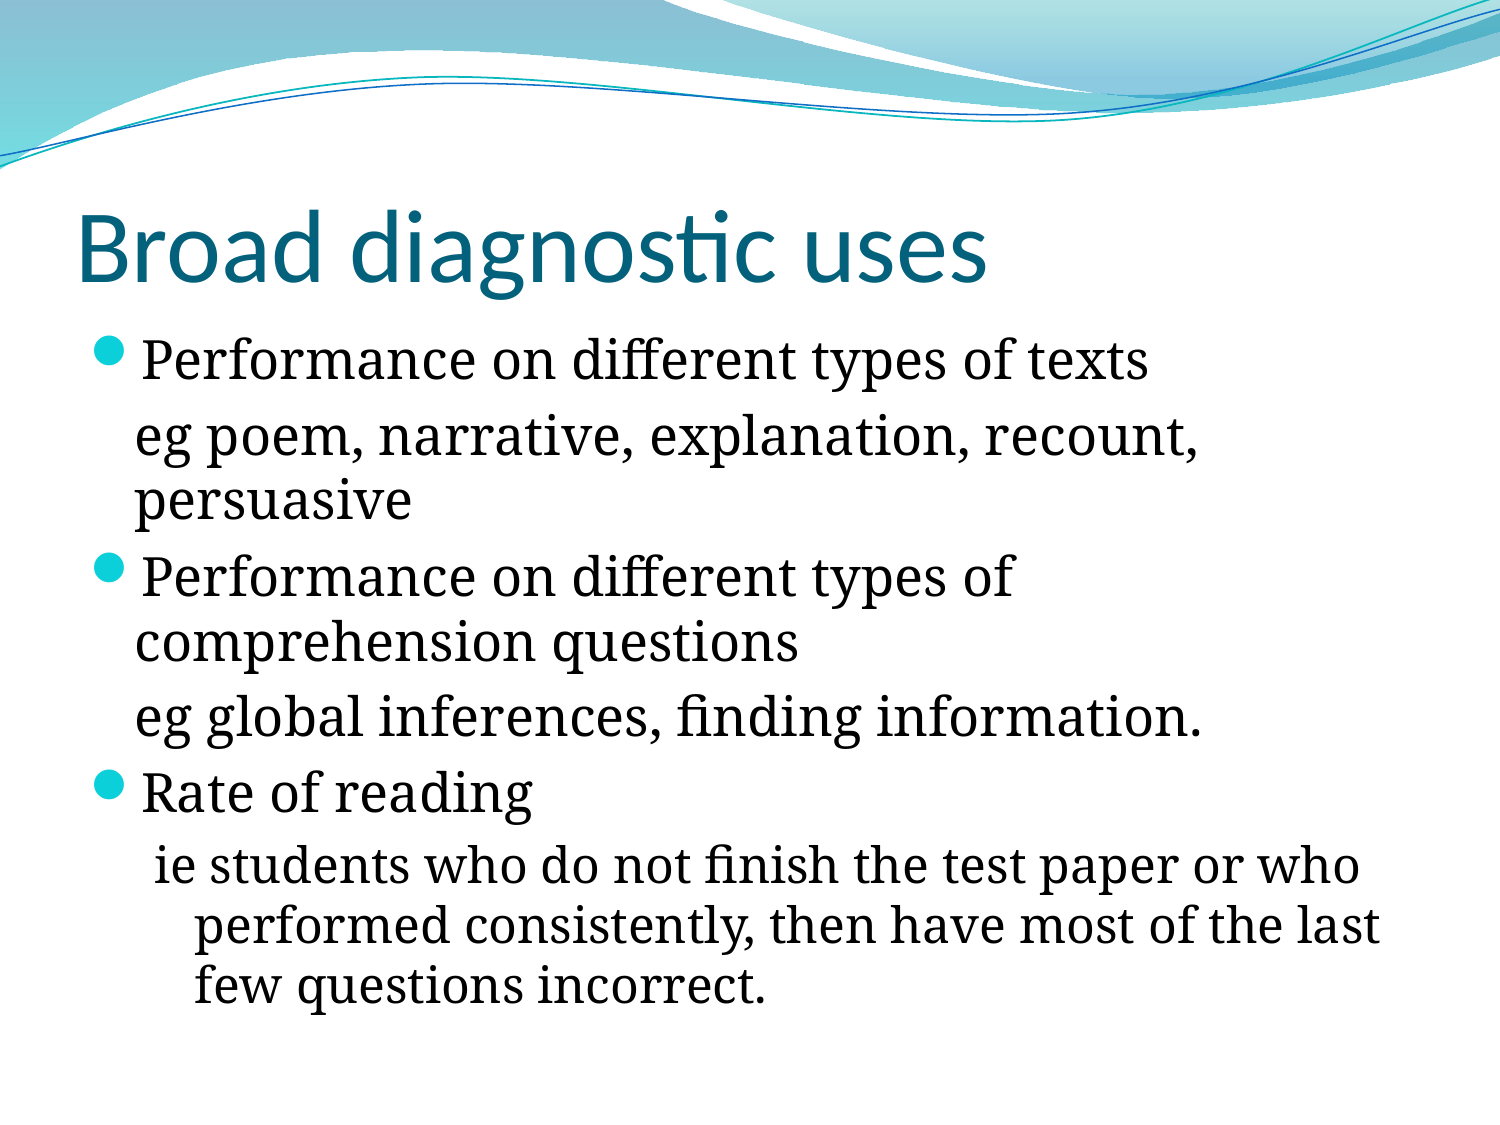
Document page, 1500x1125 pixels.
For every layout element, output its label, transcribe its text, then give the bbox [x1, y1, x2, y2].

list Performance on different types of texts eg poem, narrative, explanation, recount, persuasive Performance on different types of comprehension questions eg global inferences, finding information. Rate of reading ie students who do not finish the test paper or who performed consistently, then have most of the last few questions incorrect. [75, 317, 1425, 1038]
title Broad diagnostic uses [75, 115, 1425, 303]
